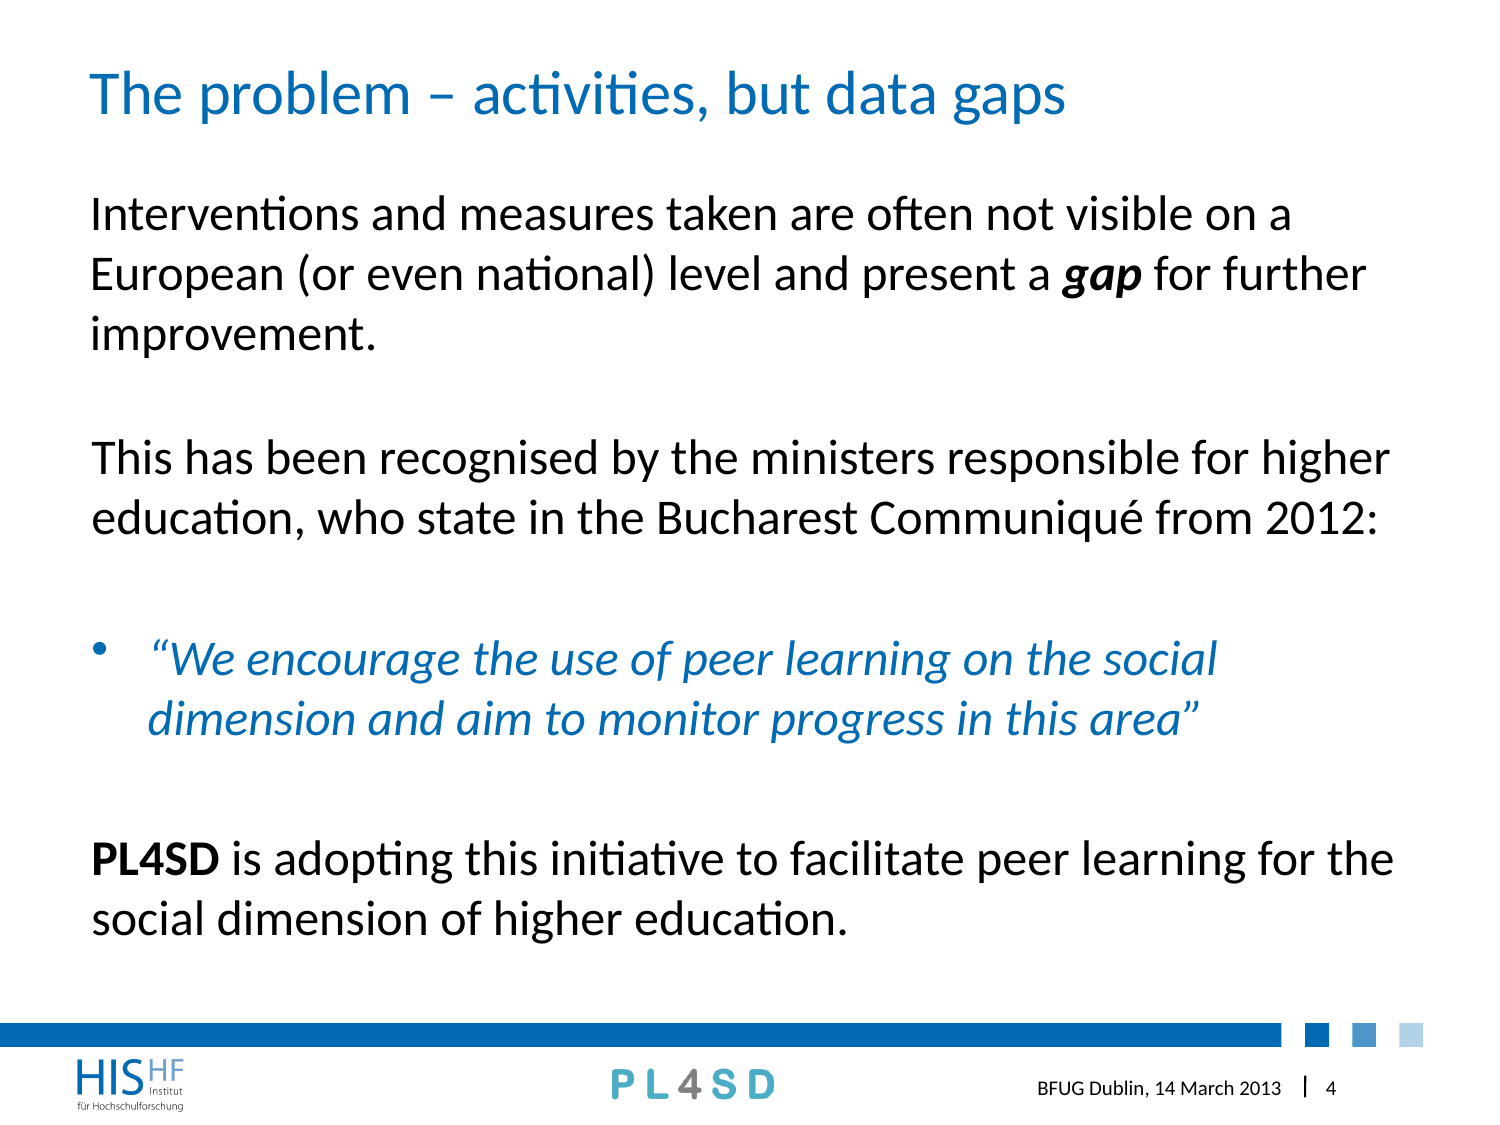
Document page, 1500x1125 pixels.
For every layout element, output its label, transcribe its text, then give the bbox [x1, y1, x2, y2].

picture [76, 1058, 184, 1113]
picture [584, 1046, 810, 1125]
title The problem – activities, but data gaps [75, 45, 1425, 149]
text_box This has been recognised by the ministers responsible for higher education, who state in the Bucharest Communiqué from 2012: “We encourage the use of peer learning on the social dimension and aim to monitor progress in this area” PL4SD is adopting this initiative to facilitate peer learning for the social dimension of higher education. [76, 417, 1424, 953]
list Interventions and measures taken are often not visible on a European (or even national) level and present a gap for further improvement. [75, 172, 1425, 398]
